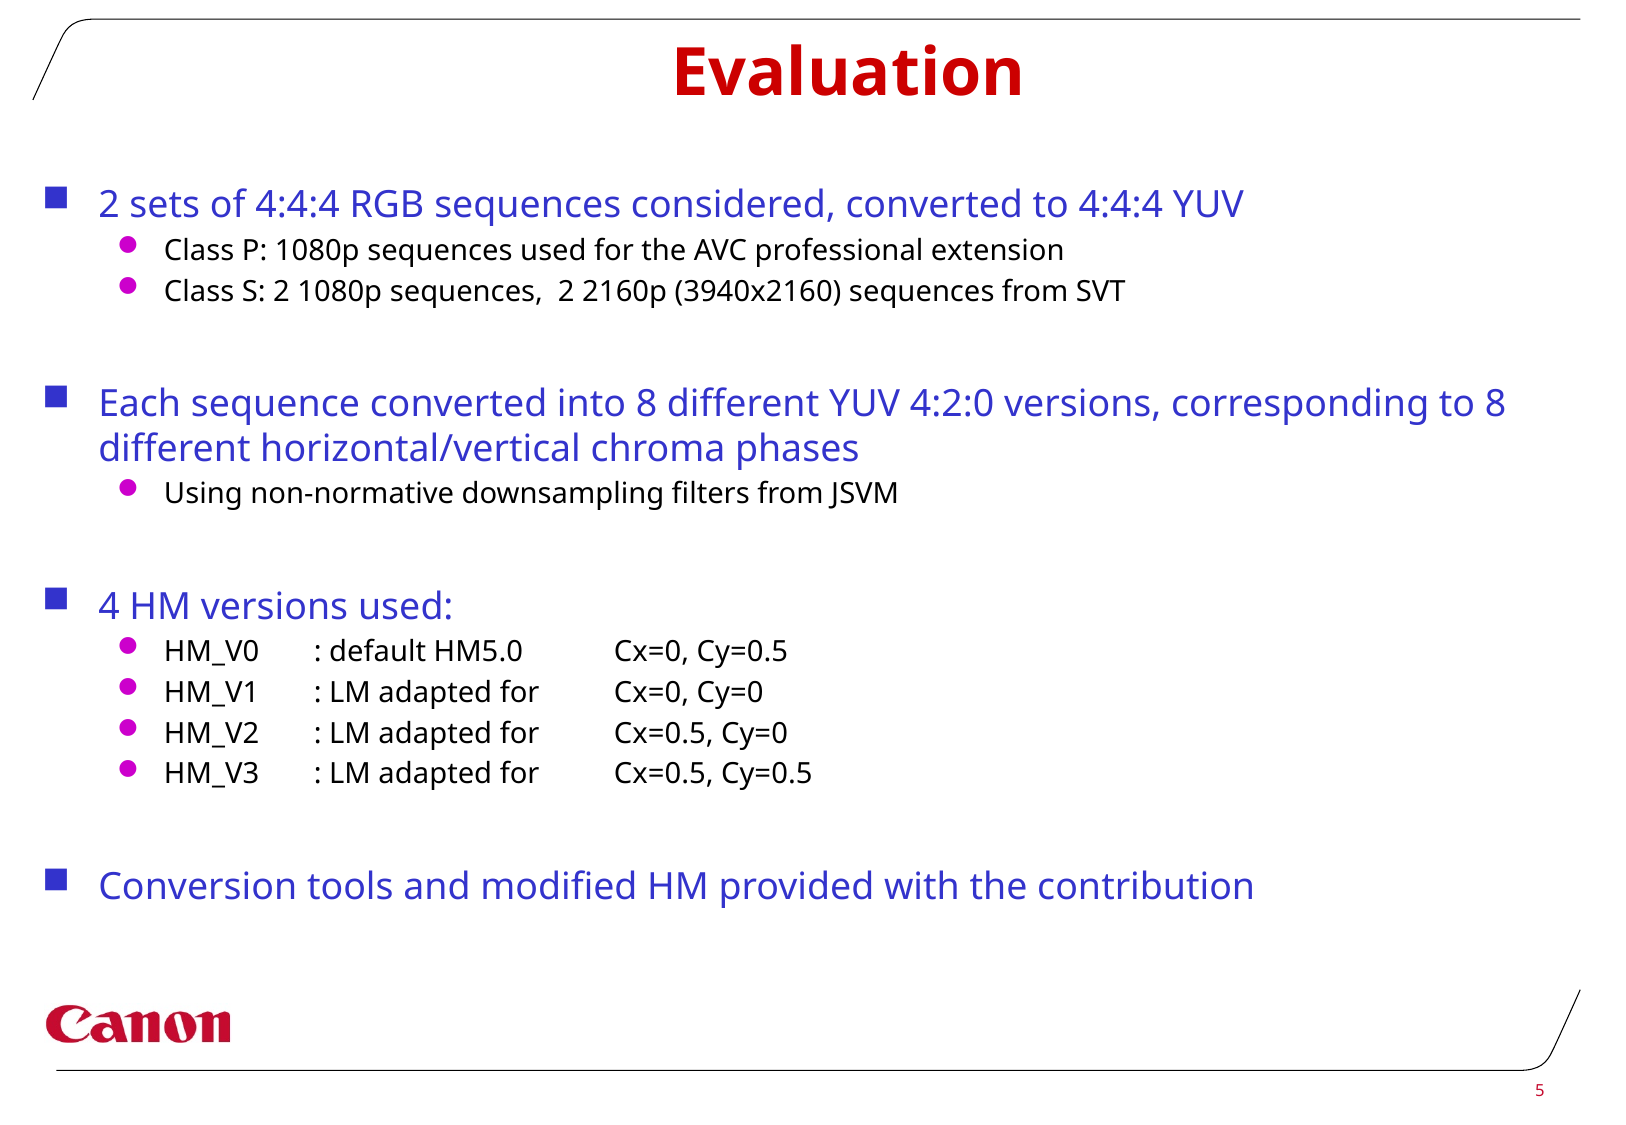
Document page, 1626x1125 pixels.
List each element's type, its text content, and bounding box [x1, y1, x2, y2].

list 2 sets of 4:4:4 RGB sequences considered, converted to 4:4:4 YUV Class P: 1080p sequences used for the AVC professional extension Class S: 2 1080p sequences, 2 2160p (3940x2160) sequences from SVT Each sequence converted into 8 different YUV 4:2:0 versions, corresponding to 8 different horizontal/vertical chroma phases Using non-normative downsampling filters from JSVM 4 HM versions used: HM_V0 : default HM5.0 Cx=0, Cy=0.5 HM_V1 : LM adapted for Cx=0, Cy=0 HM_V2 : LM adapted for Cx=0.5, Cy=0 HM_V3 : LM adapted for Cx=0.5, Cy=0.5 Conversion tools and modified HM provided with the contribution [27, 172, 1585, 1004]
picture [44, 1004, 232, 1043]
title Evaluation [150, 18, 1546, 120]
slide_number 5 [1414, 1063, 1545, 1103]
